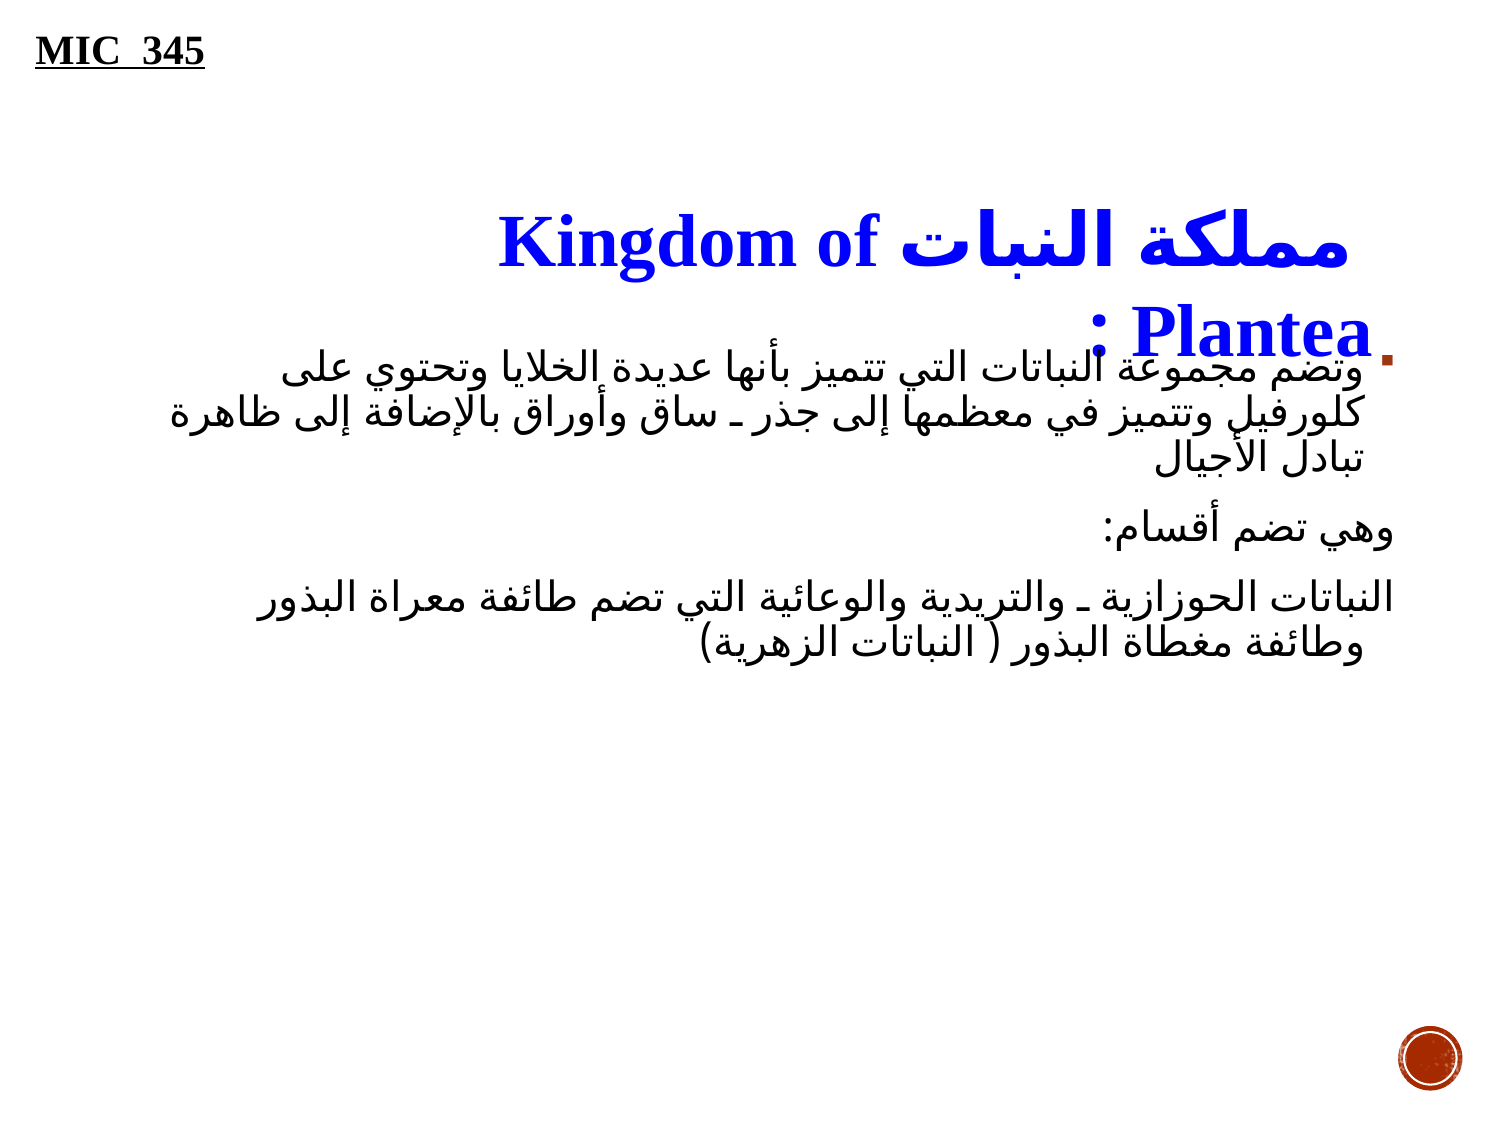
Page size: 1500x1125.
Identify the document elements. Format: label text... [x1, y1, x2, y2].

text_box MIC 345 [20, 0, 1471, 122]
text_box مملكة النبات Kingdom of Plantea : [182, 184, 1388, 338]
list وتضم مجموعة النباتات التي تتميز بأنها عديدة الخلايا وتحتوي على كلورفيل وتتميز في معظمها إلى جذر ـ ساق وأوراق بالإضافة إلى ظاهرة تبادل الأجيال وهي تضم أقسام: النباتات الحوزازية ـ والتريدية والوعائية التي تضم طائفة معراة البذور وطائفة مغطاة البذور ( النباتات الزهرية) [135, 338, 1411, 1014]
